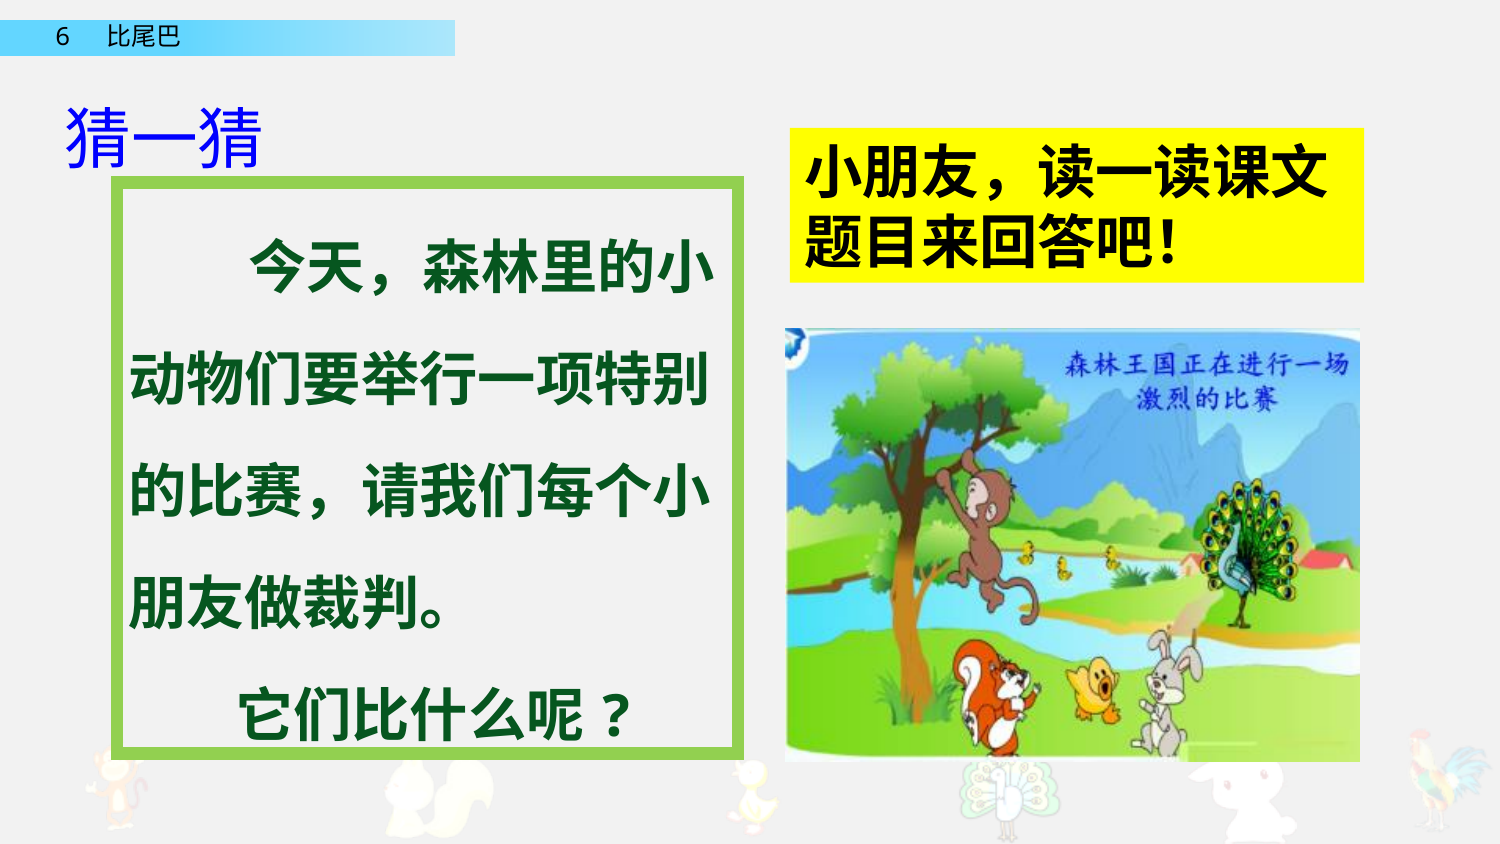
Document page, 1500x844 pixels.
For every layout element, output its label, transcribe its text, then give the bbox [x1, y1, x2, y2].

text_box 猜一猜 [53, 67, 302, 183]
picture [785, 328, 1360, 762]
text_box 今天，森林里的小动物们要举行一项特别的比赛，请我们每个小朋友做裁判。 它们比什么呢? [117, 182, 739, 754]
text_box 小朋友，读一读课文题目来回答吧！ [789, 127, 1365, 283]
